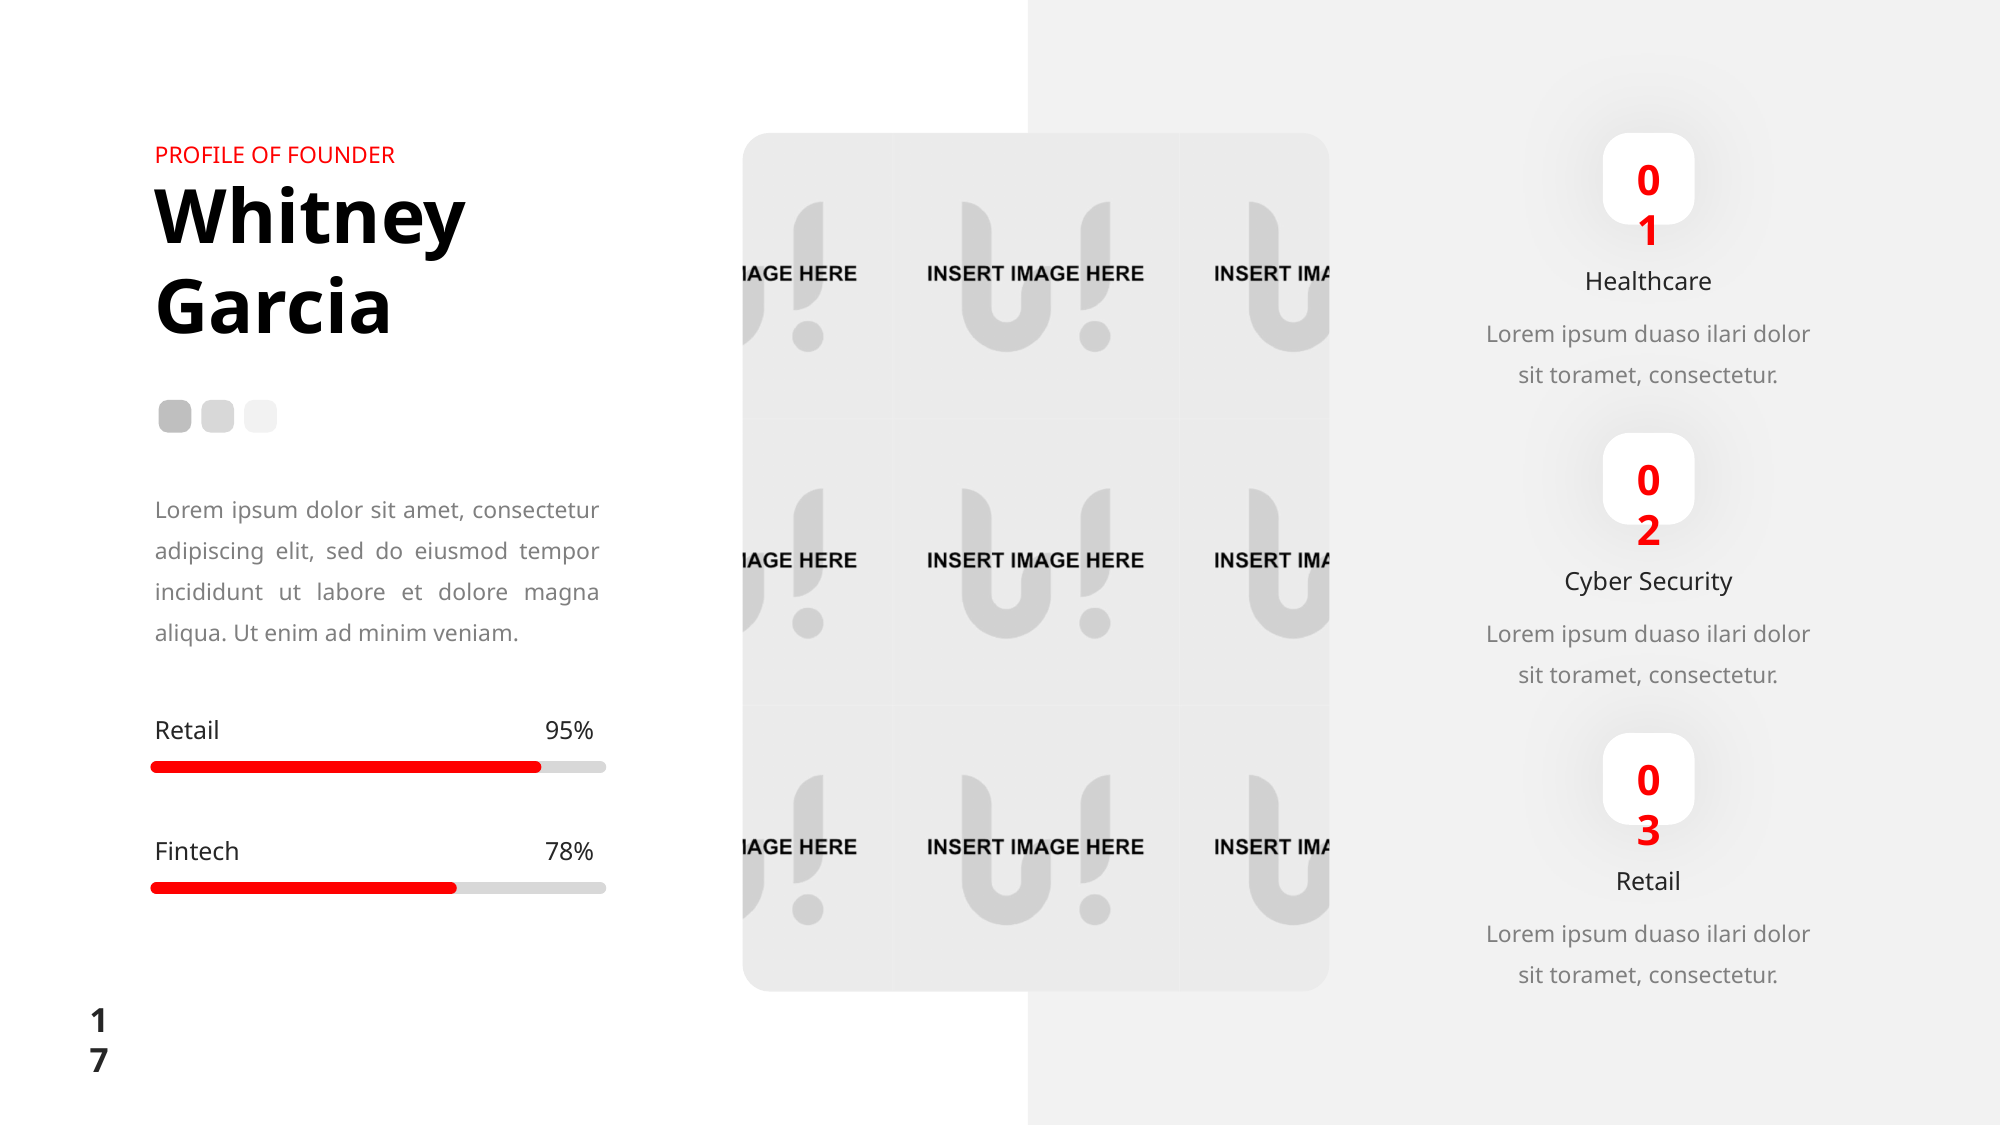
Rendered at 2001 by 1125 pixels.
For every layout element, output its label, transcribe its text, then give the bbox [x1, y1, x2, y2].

text_box Healthcare [1456, 242, 1841, 303]
text_box Retail [1456, 842, 1841, 903]
text_box [1602, 732, 1695, 825]
text_box [1027, 0, 2000, 1125]
text_box Lorem ipsum duaso ilari dolor sit toramet, consectetur. [1456, 903, 1841, 996]
text_box 02 [1612, 445, 1686, 512]
text_box [1602, 432, 1695, 525]
text_box 03 [1612, 746, 1686, 812]
text_box Lorem ipsum duaso ilari dolor sit toramet, consectetur. [1456, 303, 1841, 396]
picture [742, 132, 1330, 992]
text_box [1602, 132, 1695, 225]
text_box Lorem ipsum duaso ilari dolor sit toramet, consectetur. [1456, 603, 1841, 696]
text_box Cyber Security [1456, 542, 1841, 603]
text_box 01 [1613, 145, 1684, 212]
text_box 17 [74, 991, 133, 1047]
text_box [139, 132, 616, 889]
